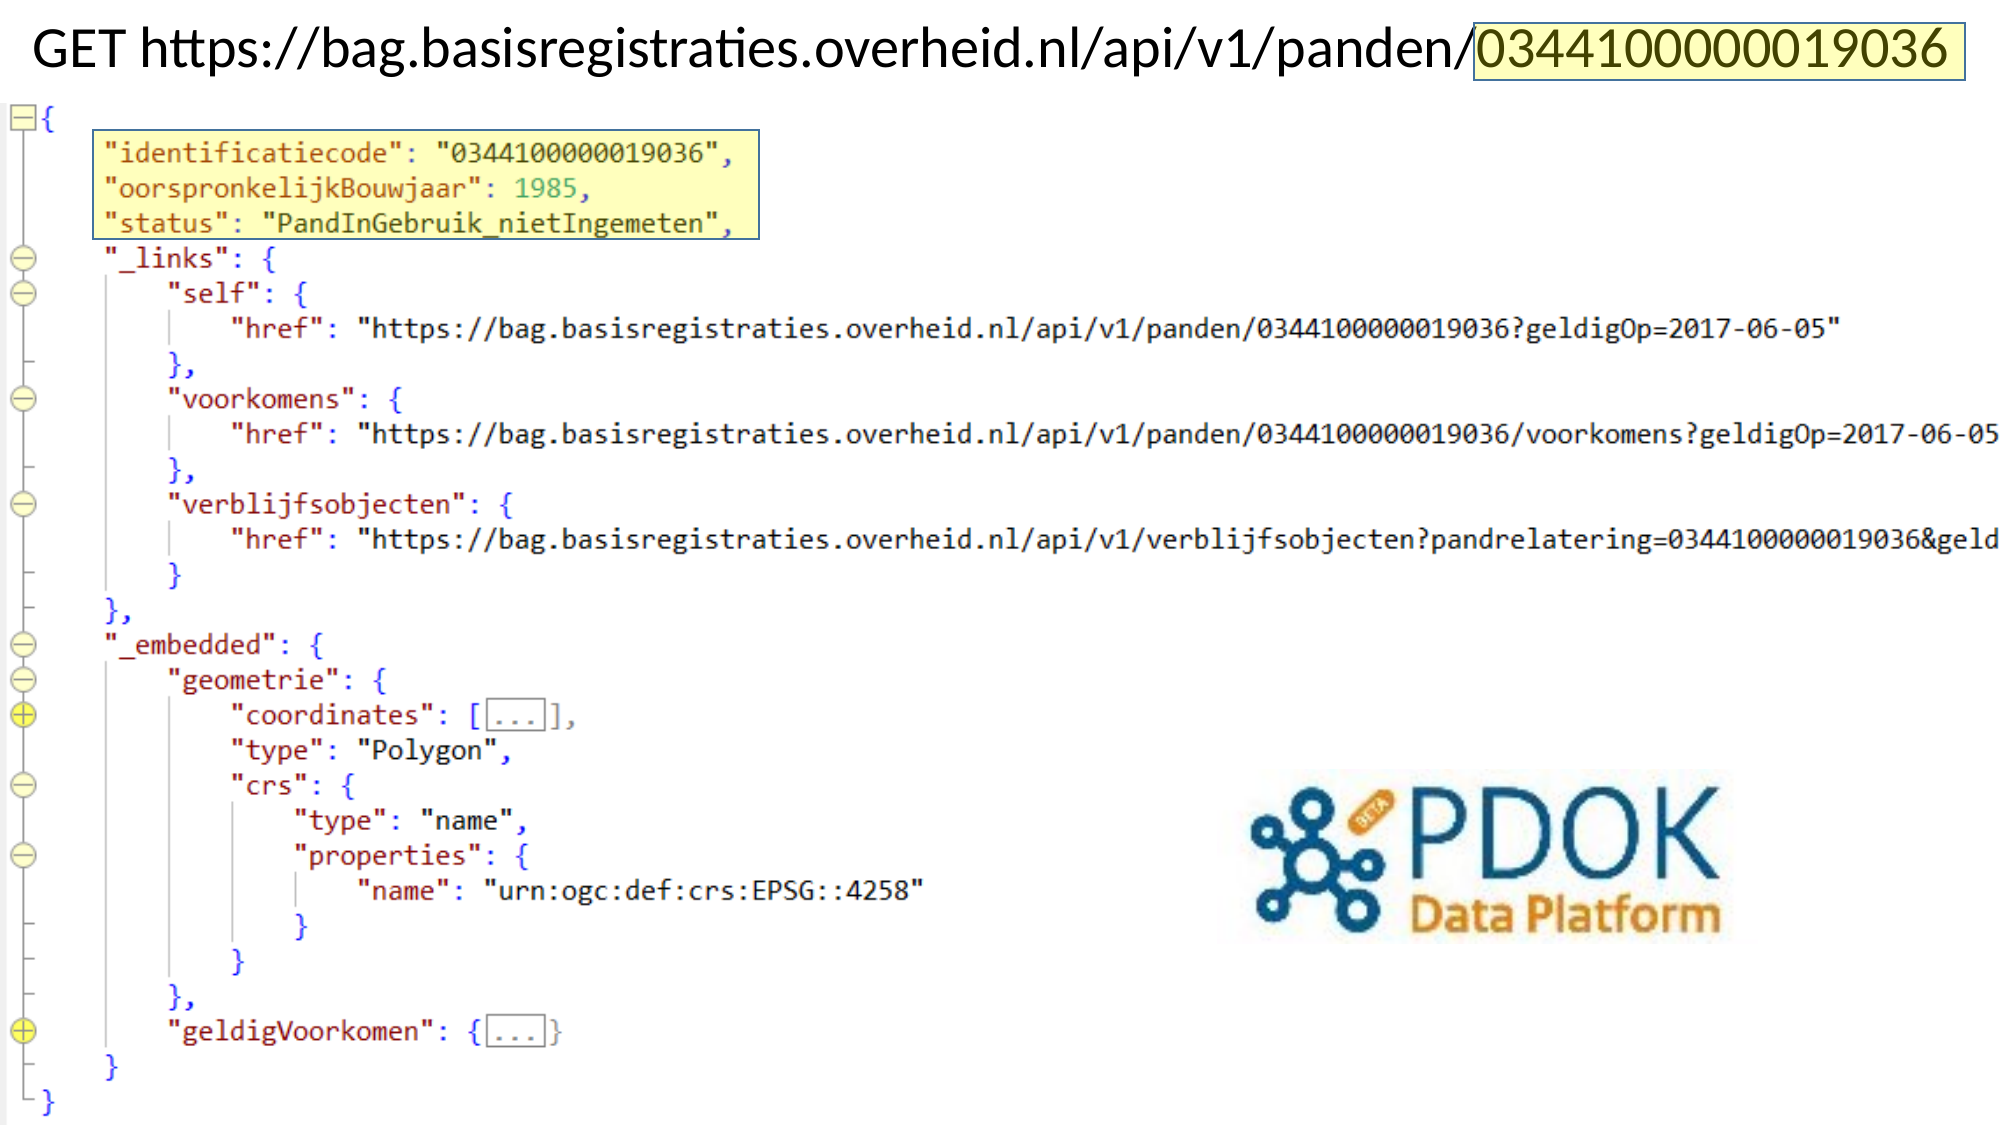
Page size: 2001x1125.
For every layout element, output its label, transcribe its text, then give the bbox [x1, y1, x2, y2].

picture [0, 103, 2000, 1125]
text_box [1473, 22, 1966, 81]
text_box GET https://bag.basisregistraties.overheid.nl/api/v1/panden/0344100000019036 [18, 1, 2000, 103]
